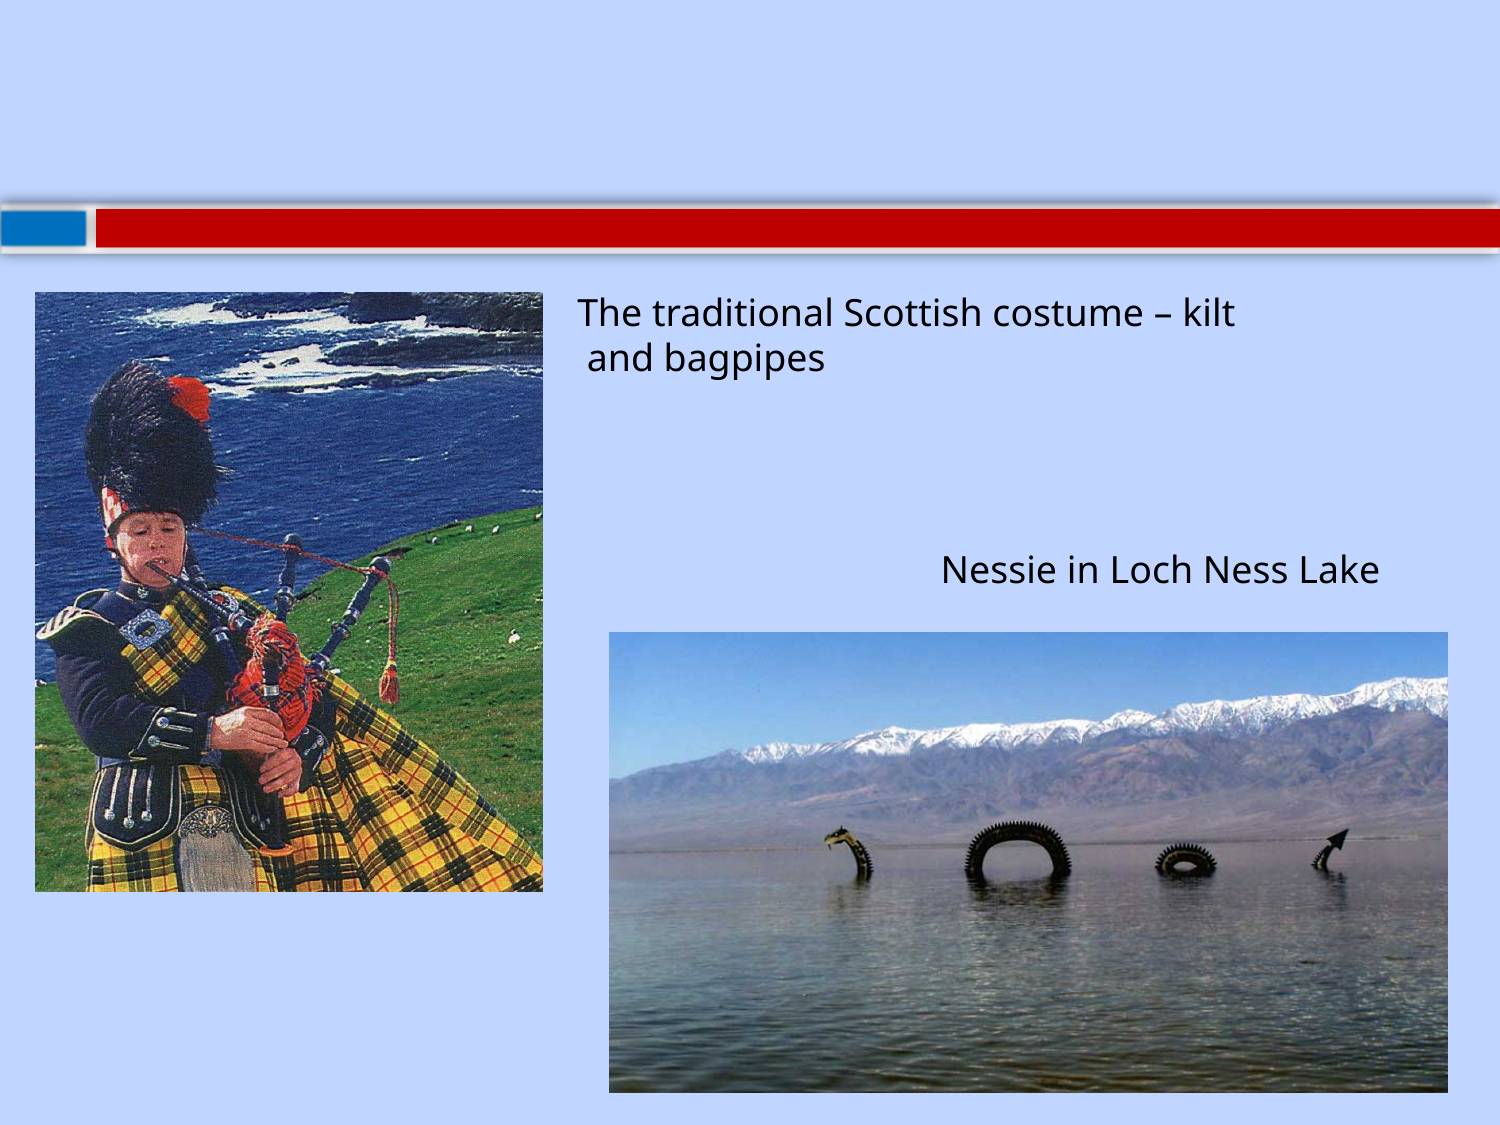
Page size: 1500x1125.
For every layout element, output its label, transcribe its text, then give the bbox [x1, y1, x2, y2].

text_box The traditional Scottish costume – kilt and bagpipes [562, 281, 1418, 386]
picture [35, 292, 543, 892]
picture [609, 632, 1448, 1093]
text_box Nessie in Loch Ness Lake [925, 538, 1500, 599]
